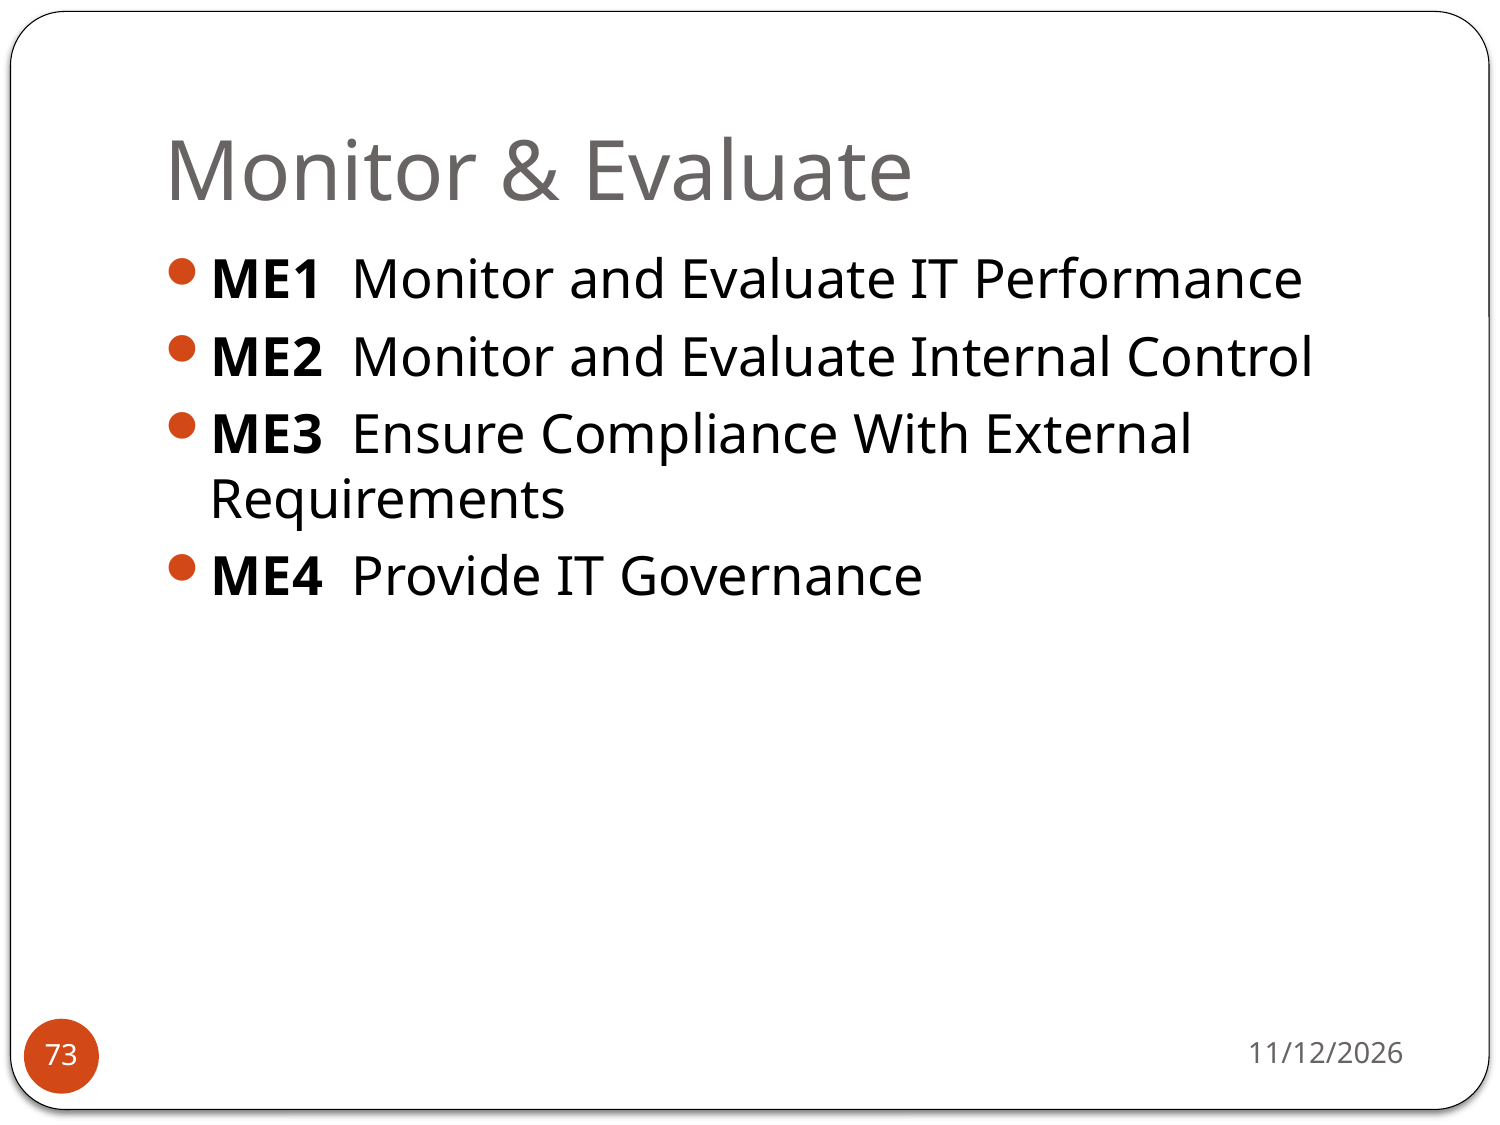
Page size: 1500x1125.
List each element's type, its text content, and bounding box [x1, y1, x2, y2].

title Monitor & Evaluate [150, 45, 1425, 233]
list ME1 Monitor and Evaluate IT Performance ME2 Monitor and Evaluate Internal Control ME3 Ensure Compliance With External Requirements ME4 Provide IT Governance [150, 237, 1425, 988]
slide_number 73 [23, 1018, 99, 1094]
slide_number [1012, 1015, 1419, 1094]
